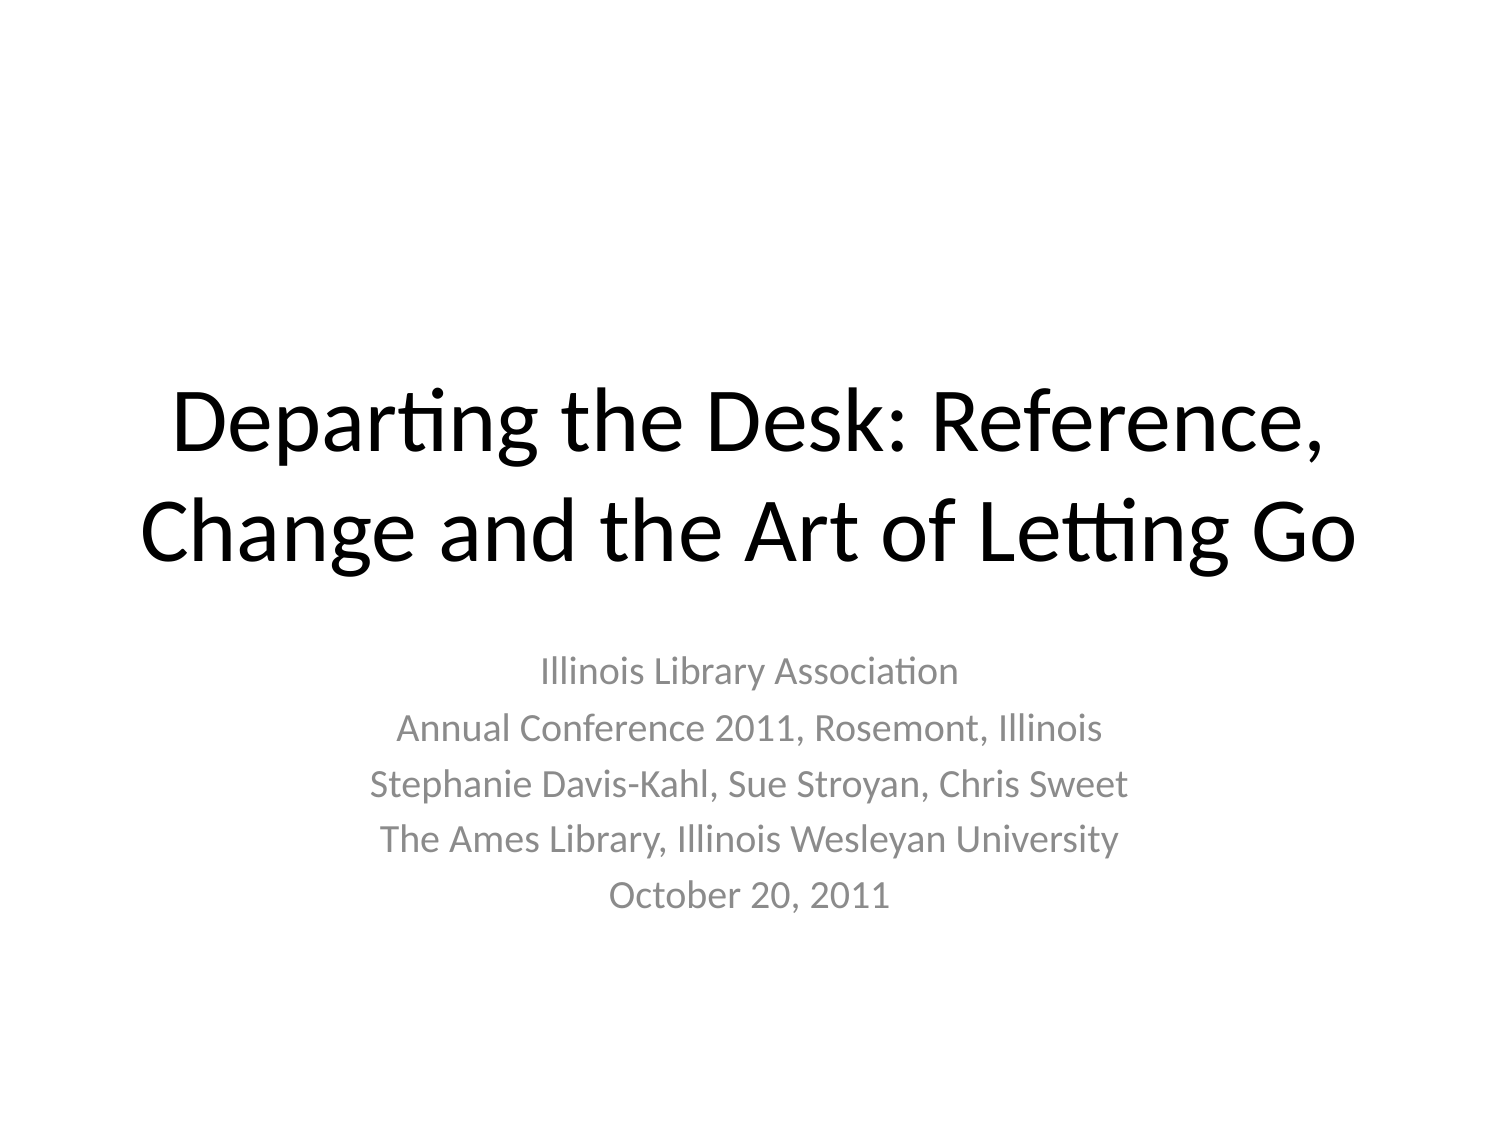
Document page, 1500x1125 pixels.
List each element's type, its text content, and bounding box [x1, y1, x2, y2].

title Departing the Desk: Reference, Change and the Art of Letting Go [112, 349, 1388, 591]
subtitle Illinois Library Association Annual Conference 2011, Rosemont, Illinois Stephanie Davis-Kahl, Sue Stroyan, Chris Sweet The Ames Library, Illinois Wesleyan University October 20, 2011 [225, 637, 1275, 925]
